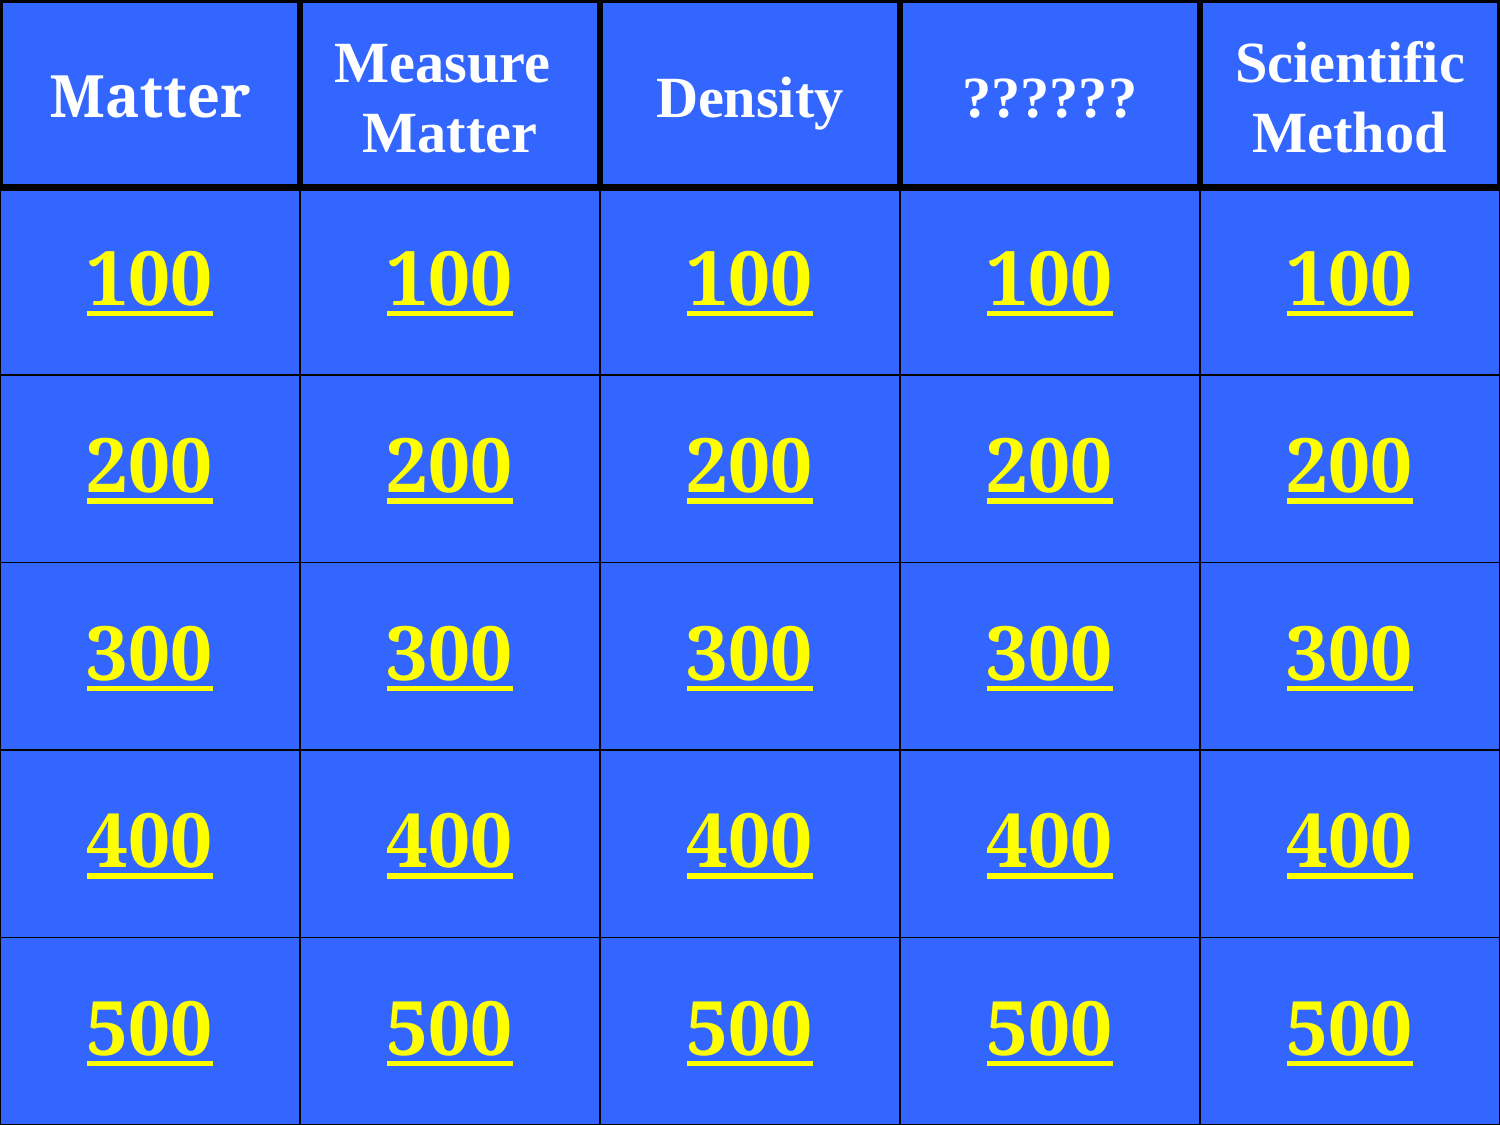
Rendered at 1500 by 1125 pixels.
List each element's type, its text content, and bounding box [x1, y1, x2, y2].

text_box 200 [599, 375, 899, 562]
text_box 300 [899, 562, 1199, 750]
text_box 400 [899, 750, 1199, 937]
text_box 400 [599, 750, 899, 937]
text_box 500 [299, 937, 599, 1125]
text_box 300 [1199, 562, 1500, 750]
text_box Scientific Method [1199, 0, 1500, 188]
text_box Measure Matter [299, 0, 599, 188]
text_box 300 [599, 562, 899, 750]
text_box 500 [899, 937, 1199, 1125]
text_box 200 [299, 375, 599, 562]
text_box 400 [0, 750, 299, 937]
text_box 200 [899, 375, 1199, 562]
text_box 200 [0, 376, 299, 562]
text_box 400 [1199, 750, 1500, 937]
text_box 500 [0, 937, 299, 1125]
text_box 500 [1199, 937, 1500, 1125]
text_box 400 [299, 750, 599, 937]
text_box 100 [599, 188, 899, 375]
text_box 100 [1199, 188, 1500, 375]
text_box Density [599, 0, 899, 188]
text_box 100 [300, 188, 599, 375]
text_box 500 [599, 937, 899, 1125]
text_box 300 [0, 562, 299, 750]
text_box 300 [299, 562, 599, 750]
text_box 100 [899, 188, 1199, 375]
text_box ?????? [899, 0, 1199, 188]
text_box Matter [0, 0, 299, 188]
text_box 200 [1199, 375, 1500, 562]
text_box 100 [0, 188, 300, 376]
